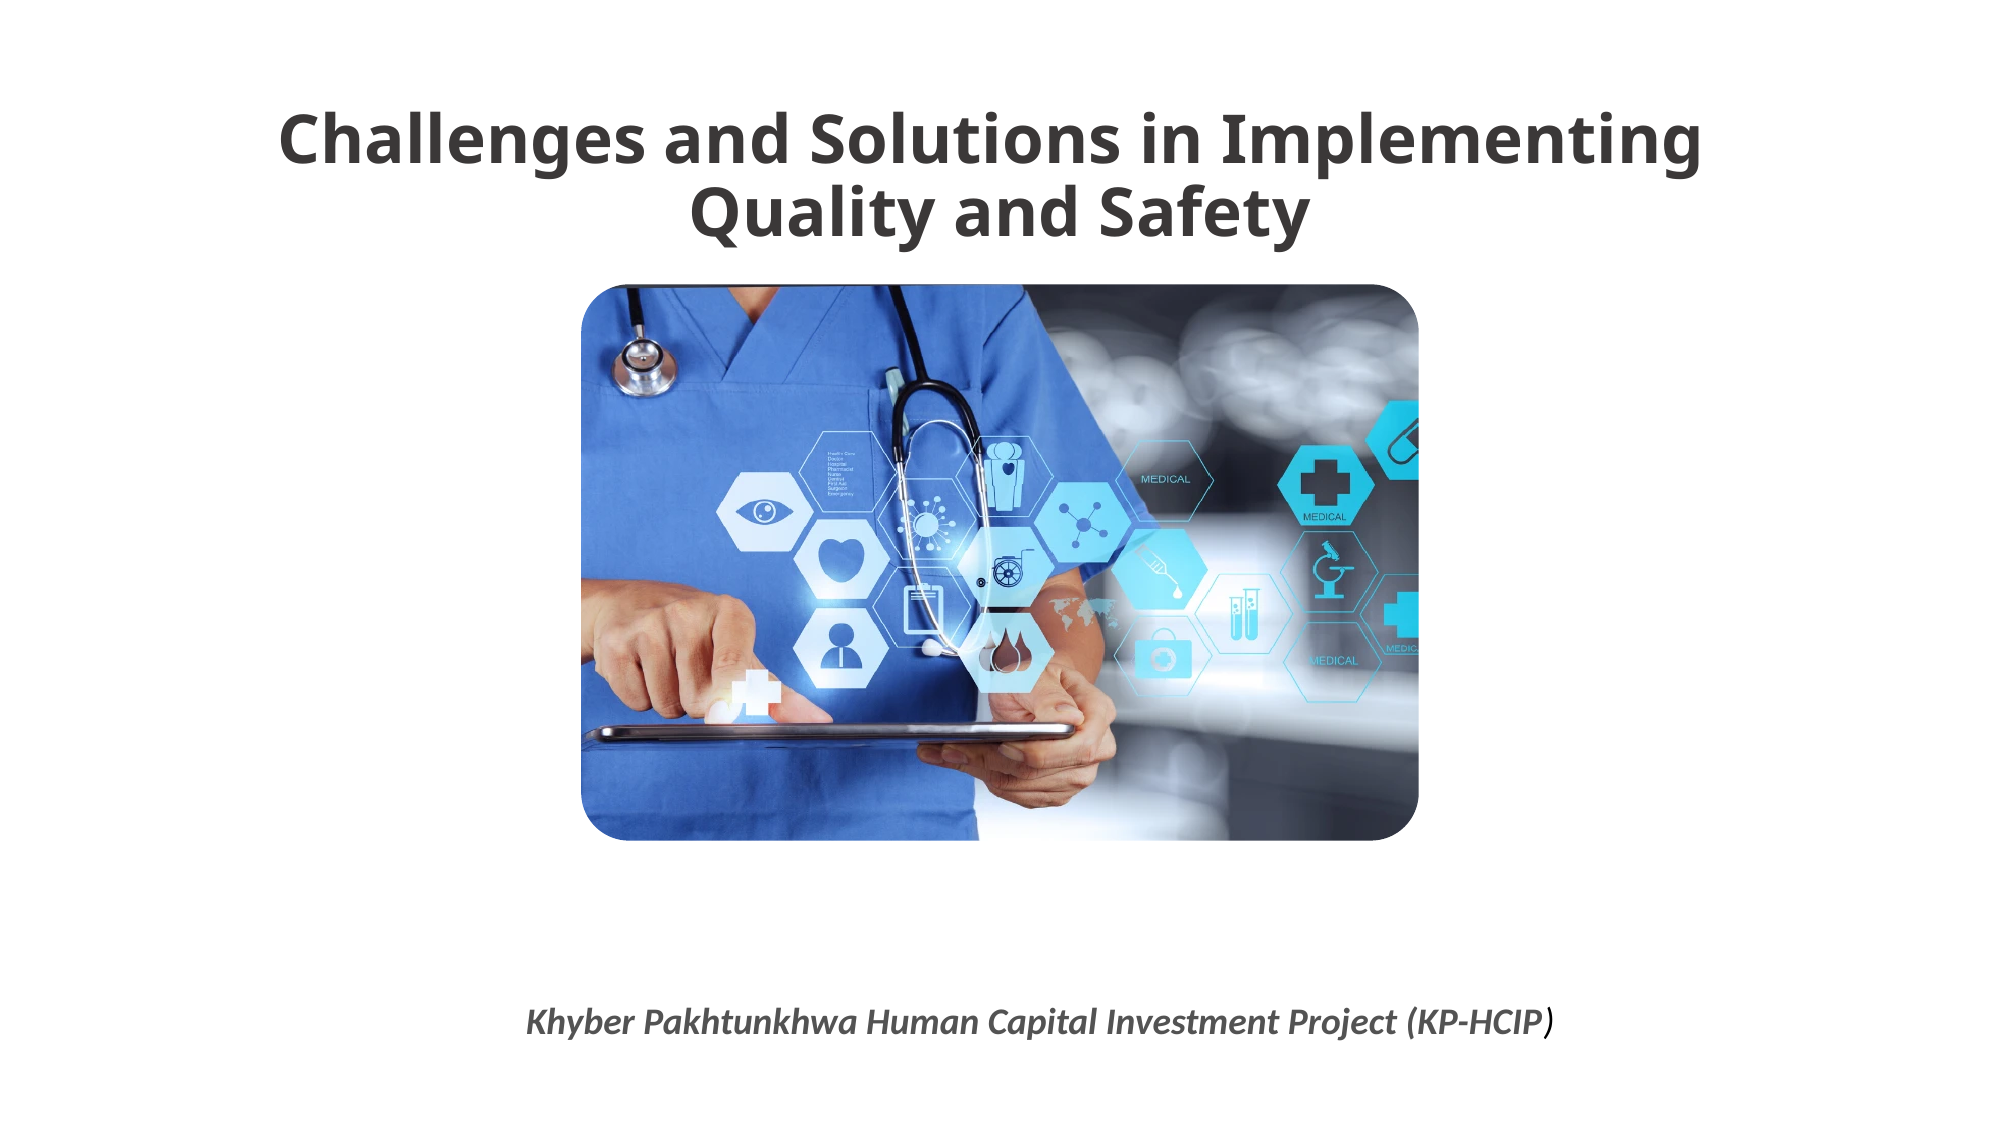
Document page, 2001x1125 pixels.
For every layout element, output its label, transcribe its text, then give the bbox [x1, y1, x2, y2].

picture [581, 284, 1419, 841]
title Challenges and Solutions in Implementing Quality and Safety [249, 30, 1750, 259]
subtitle Khyber Pakhtunkhwa Human Capital Investment Project (KP-HCIP) [290, 994, 1791, 1095]
